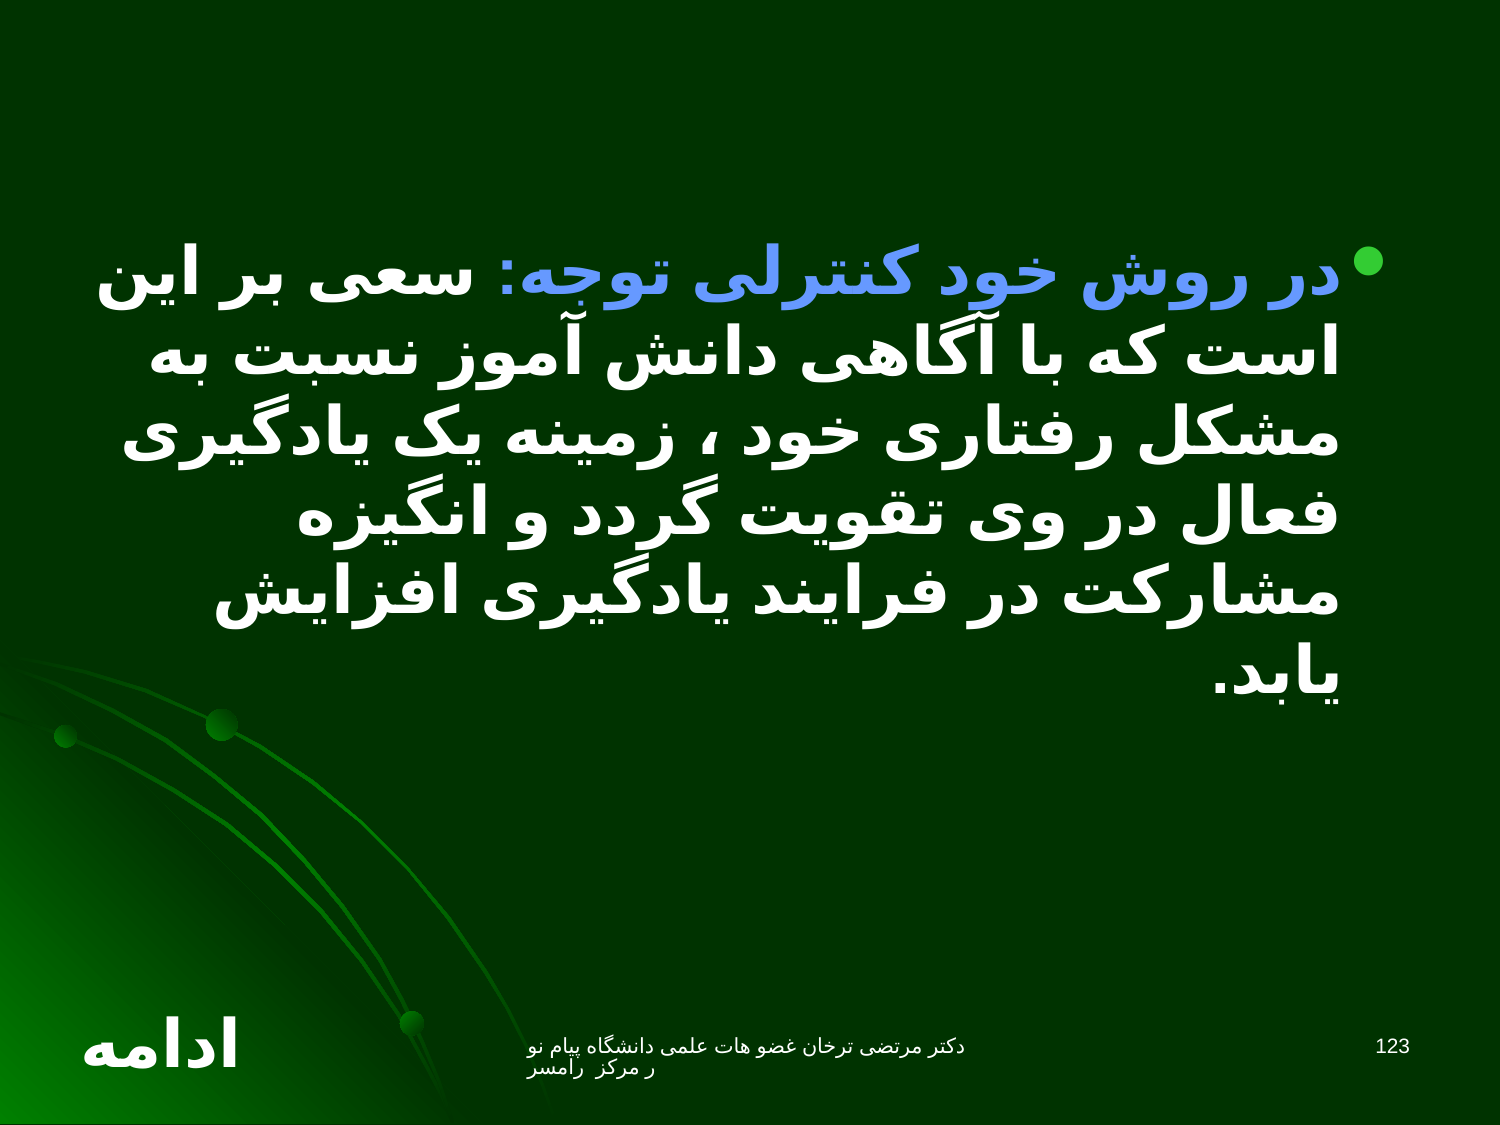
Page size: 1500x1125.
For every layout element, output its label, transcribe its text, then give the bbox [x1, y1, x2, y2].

footer دکتر مرتضی ترخان غضو هات علمی دانشگاه پیام نور مرکز رامسر [512, 1024, 988, 1101]
slide_number 123 [1074, 1024, 1426, 1101]
list در روش خود کنترلی توجه: سعی بر این است که با آگاهی دانش آموز نسبت به مشکل رفتاری خود ، زمینه یک یادگیری فعال در وی تقویت گردد و انگیزه مشارکت در فرایند یادگیری افزایش یابد. ادامه [64, 219, 1416, 964]
